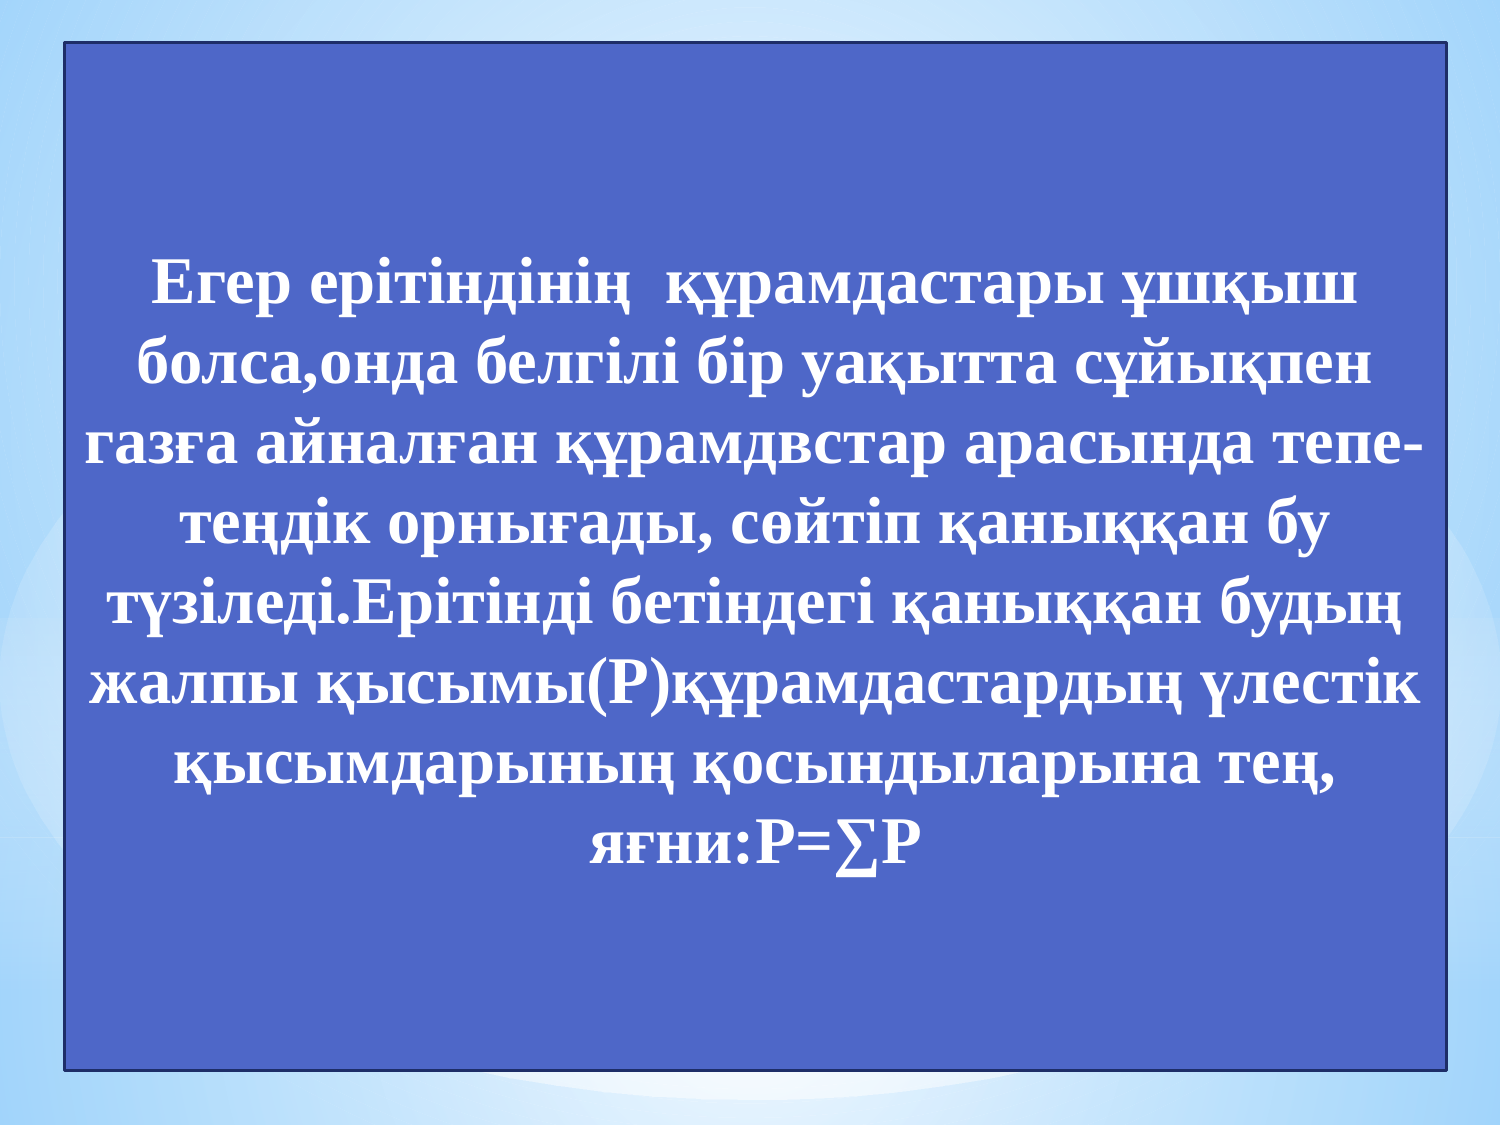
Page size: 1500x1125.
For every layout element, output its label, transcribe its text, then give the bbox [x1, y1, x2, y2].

text_box Егер ерітіндінің құрамдастары ұшқыш болса,онда белгілі бір уақытта сұйықпен газға айналған құрамдвстар арасында тепе-теңдік орнығады, сөйтіп қаныққан бу түзіледі.Ерітінді бетіндегі қаныққан будың жалпы қысымы(P)құрамдастардың үлестік қысымдарының қосындыларына тең, яғни:P=∑P [63, 41, 1448, 1072]
